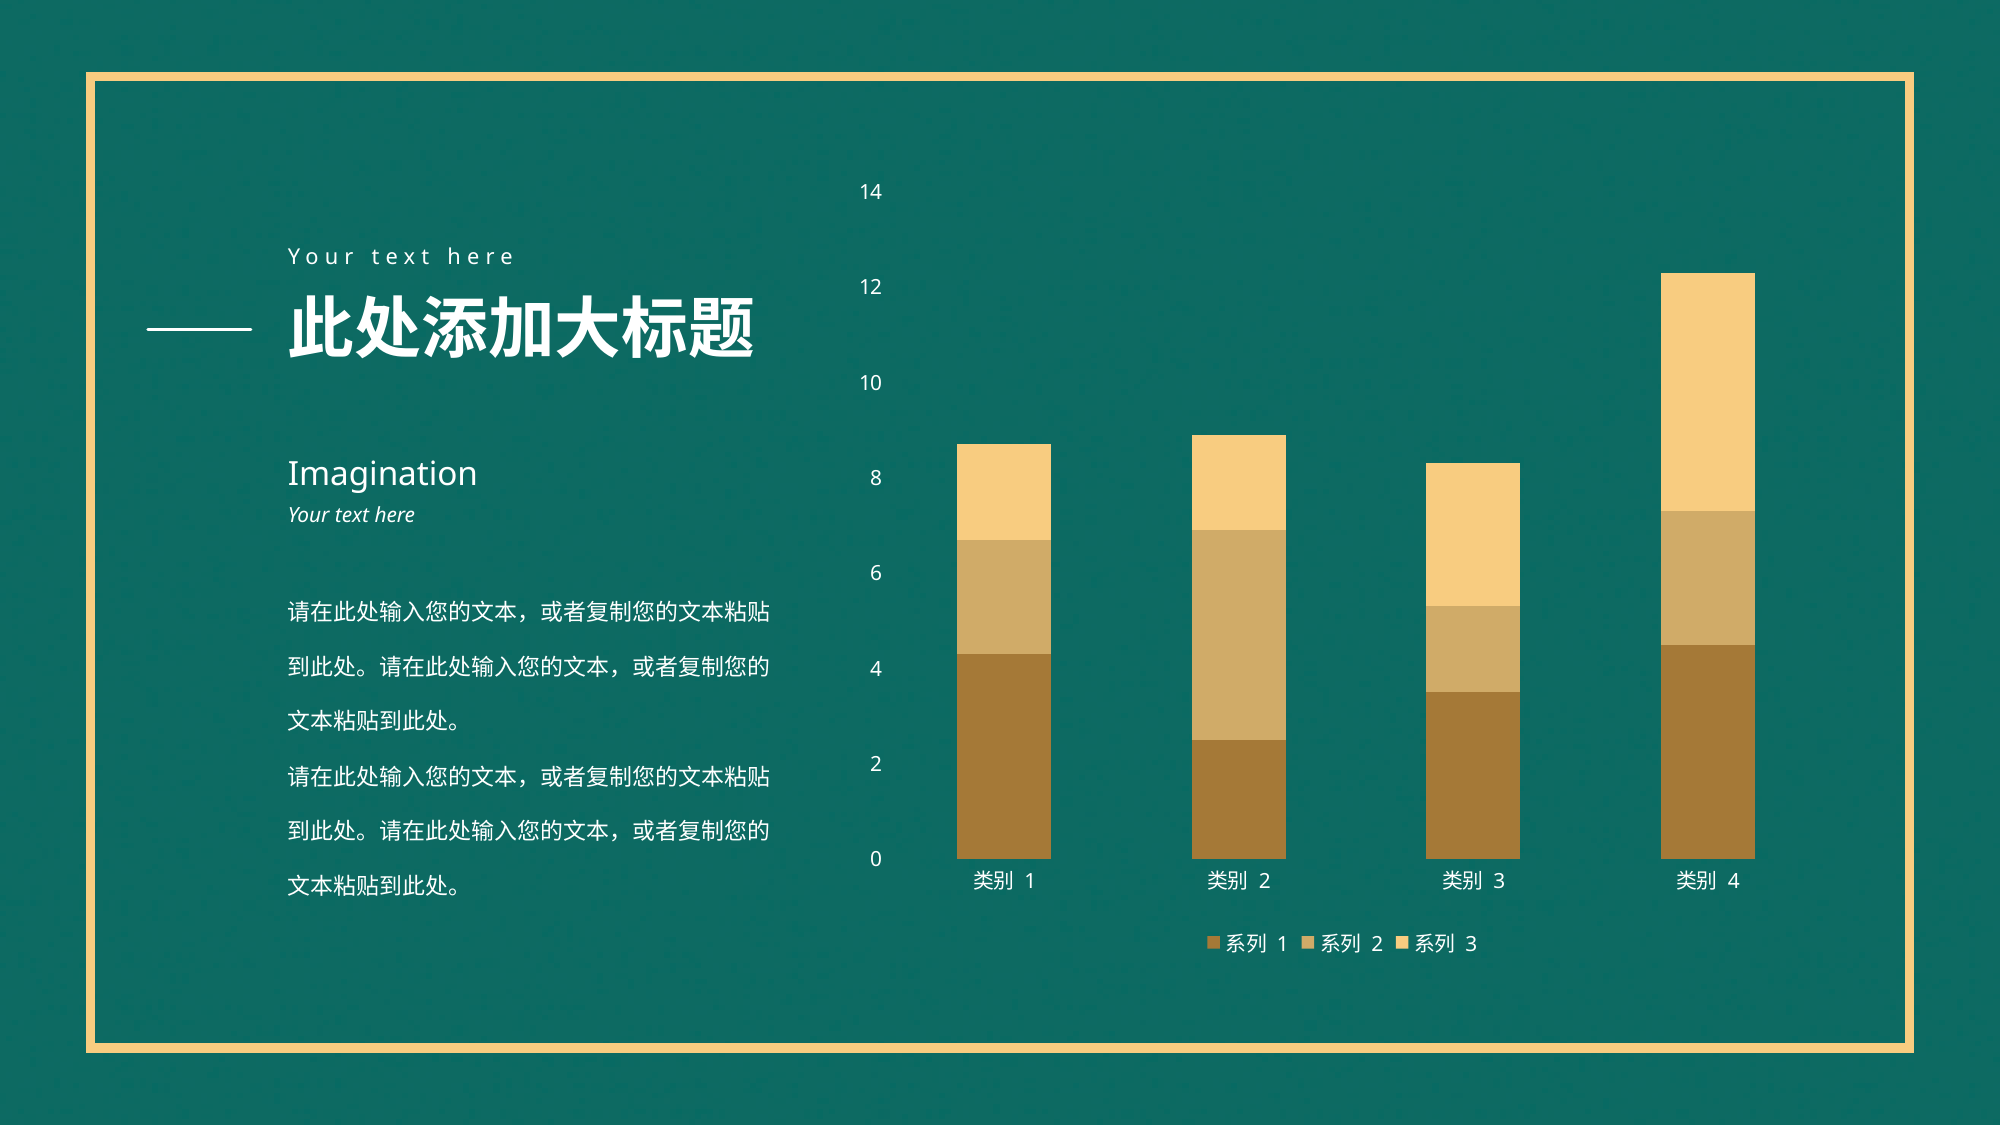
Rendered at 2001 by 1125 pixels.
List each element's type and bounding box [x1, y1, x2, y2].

picture [0, 0, 2000, 1125]
chart [839, 161, 1846, 964]
